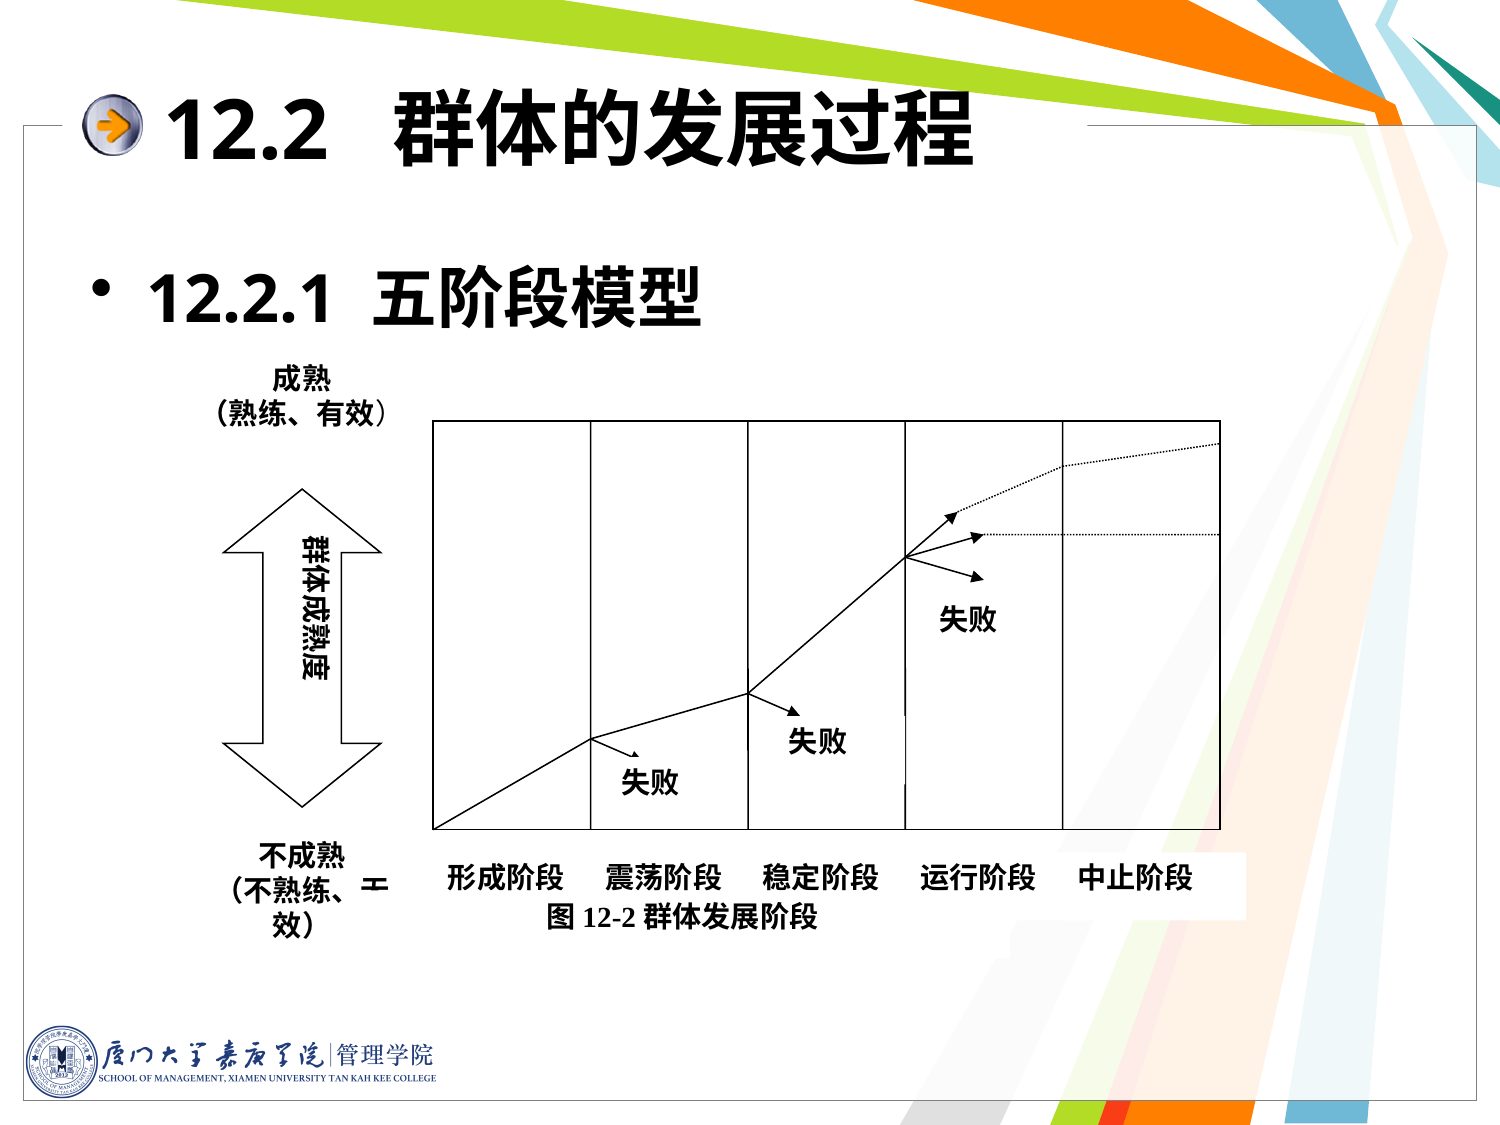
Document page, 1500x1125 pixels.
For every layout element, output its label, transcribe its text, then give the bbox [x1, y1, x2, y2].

picture [24, 1024, 438, 1100]
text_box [170, 352, 1247, 1012]
list 12.2.1 五阶段模型 [75, 208, 1425, 394]
picture [82, 94, 143, 156]
title 12.2 群体的发展过程 [148, 32, 1182, 208]
